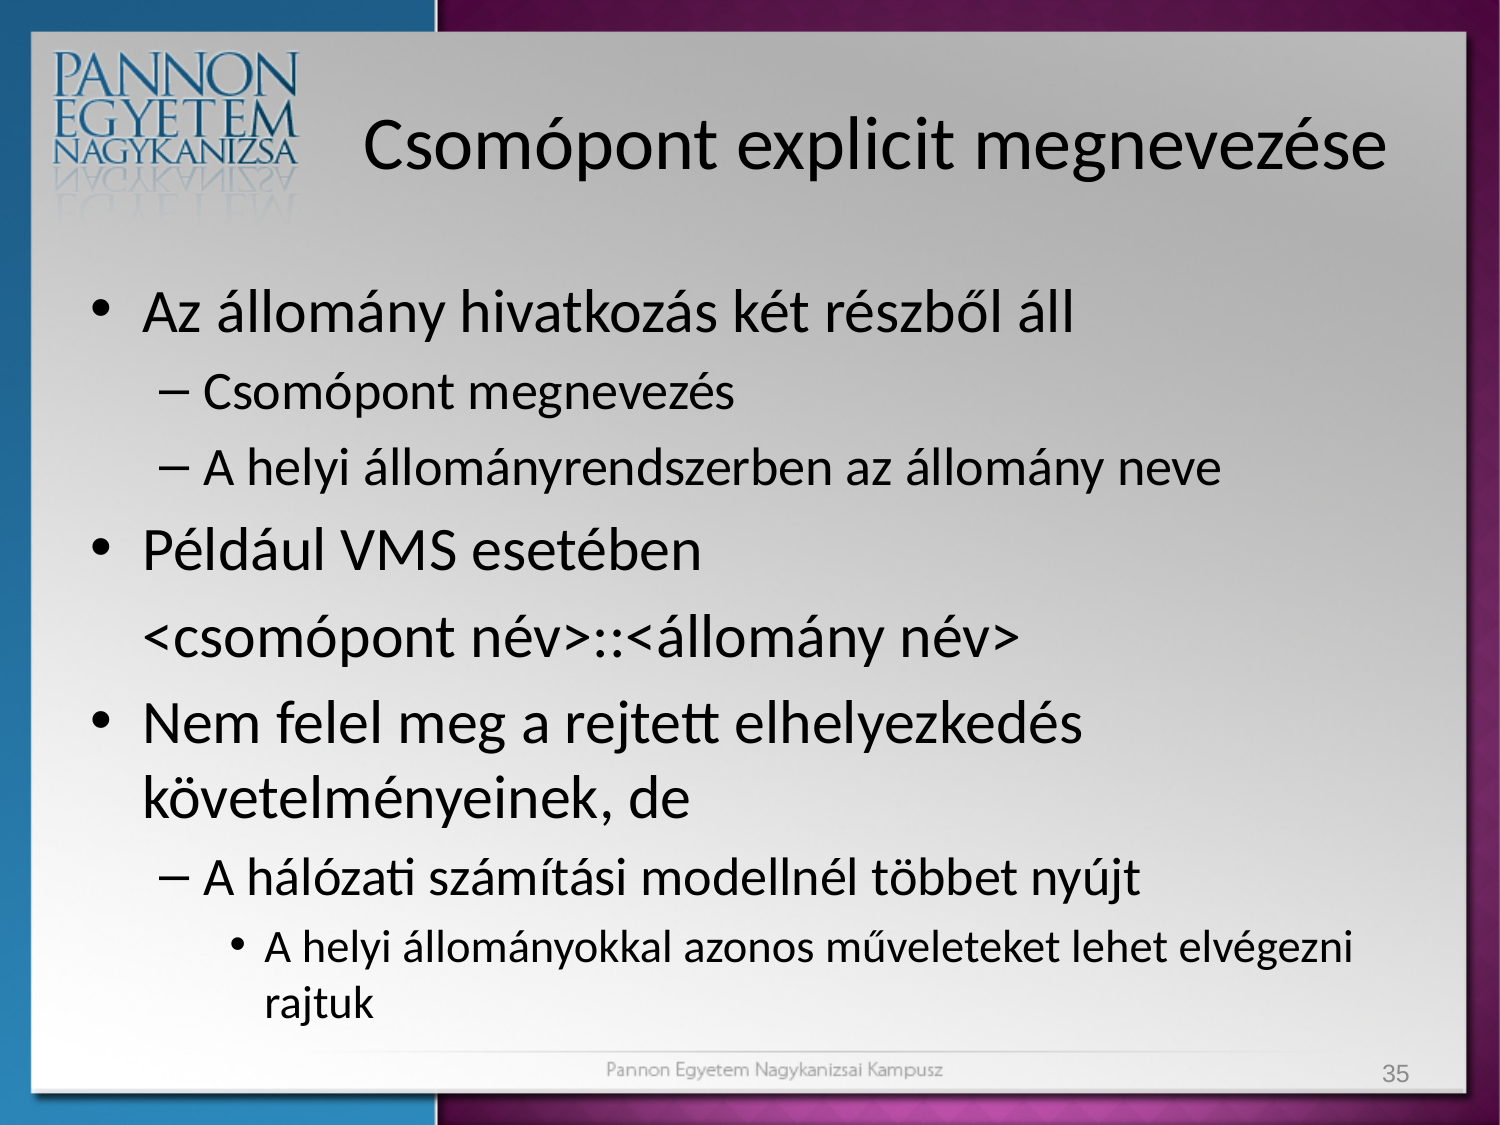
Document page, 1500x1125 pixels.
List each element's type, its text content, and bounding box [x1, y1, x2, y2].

title Csomópont explicit megnevezése [328, 45, 1425, 233]
list Az állomány hivatkozás két részből áll Csomópont megnevezés A helyi állományrendszerben az állomány neve Például VMS esetében <csomópont név>::<állomány név> Nem felel meg a rejtett elhelyezkedés követelményeinek, de A hálózati számítási modellnél többet nyújt A helyi állományokkal azonos műveleteket lehet elvégezni rajtuk [75, 262, 1425, 1038]
picture [0, 0, 1500, 1125]
slide_number 35 [1074, 1042, 1425, 1103]
